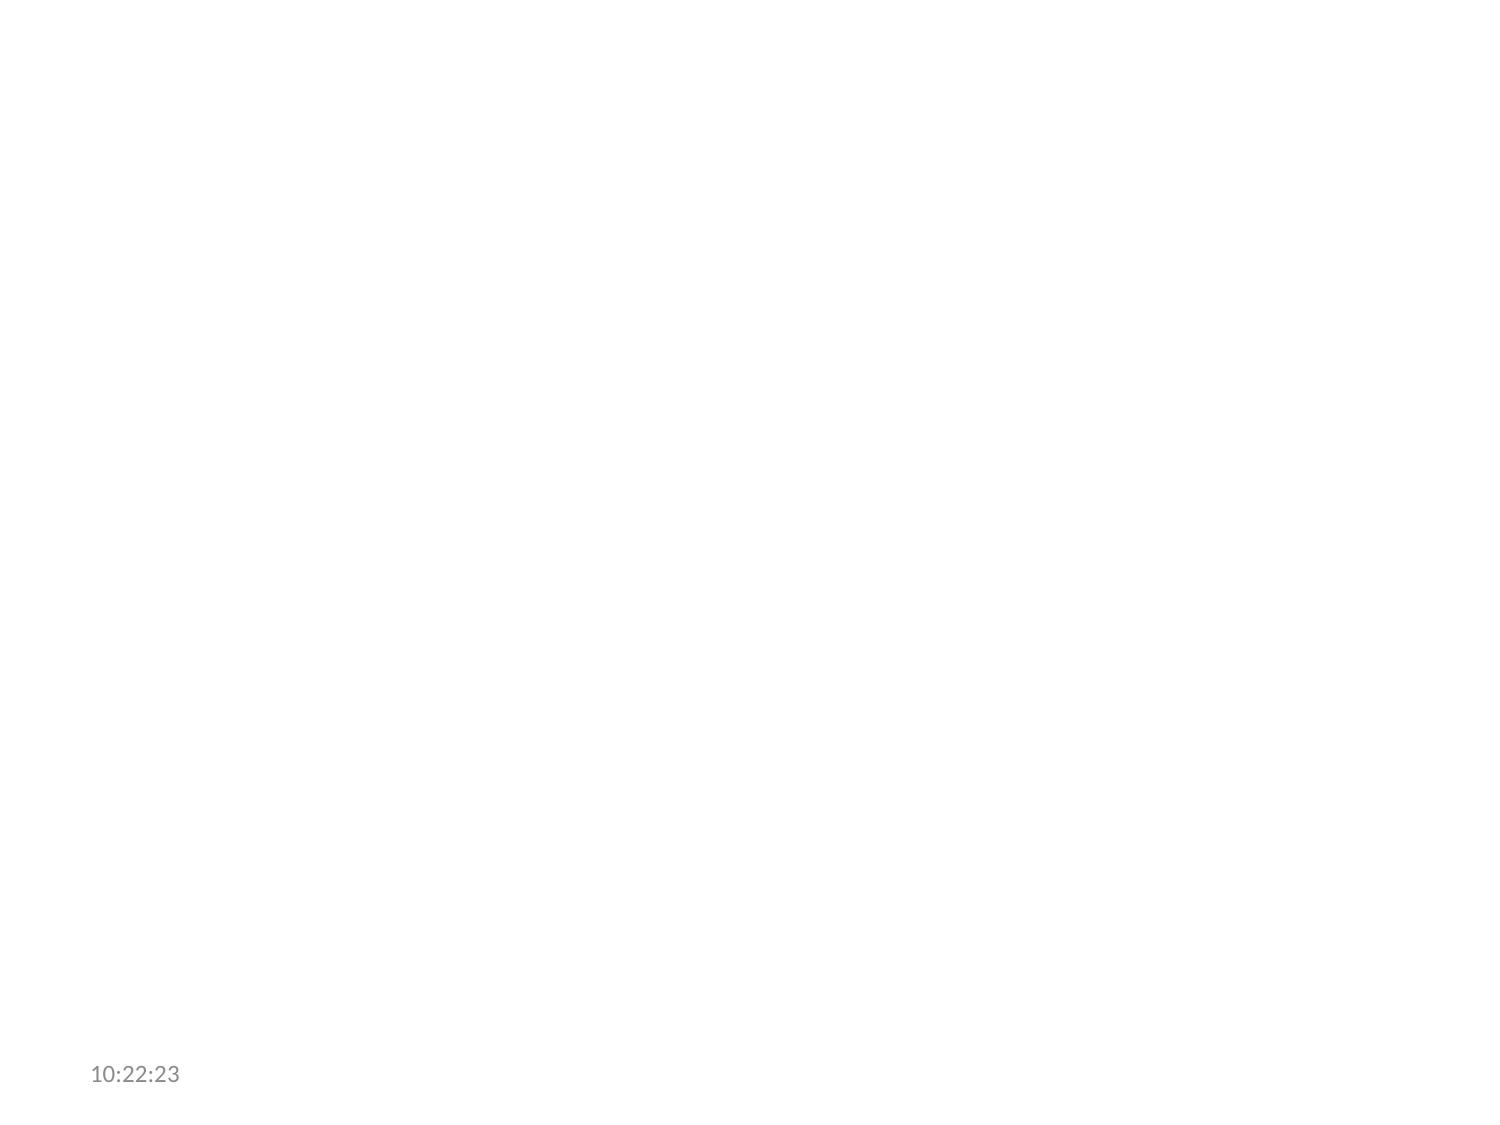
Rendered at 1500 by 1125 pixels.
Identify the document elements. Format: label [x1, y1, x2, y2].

slide_number [75, 1042, 425, 1103]
